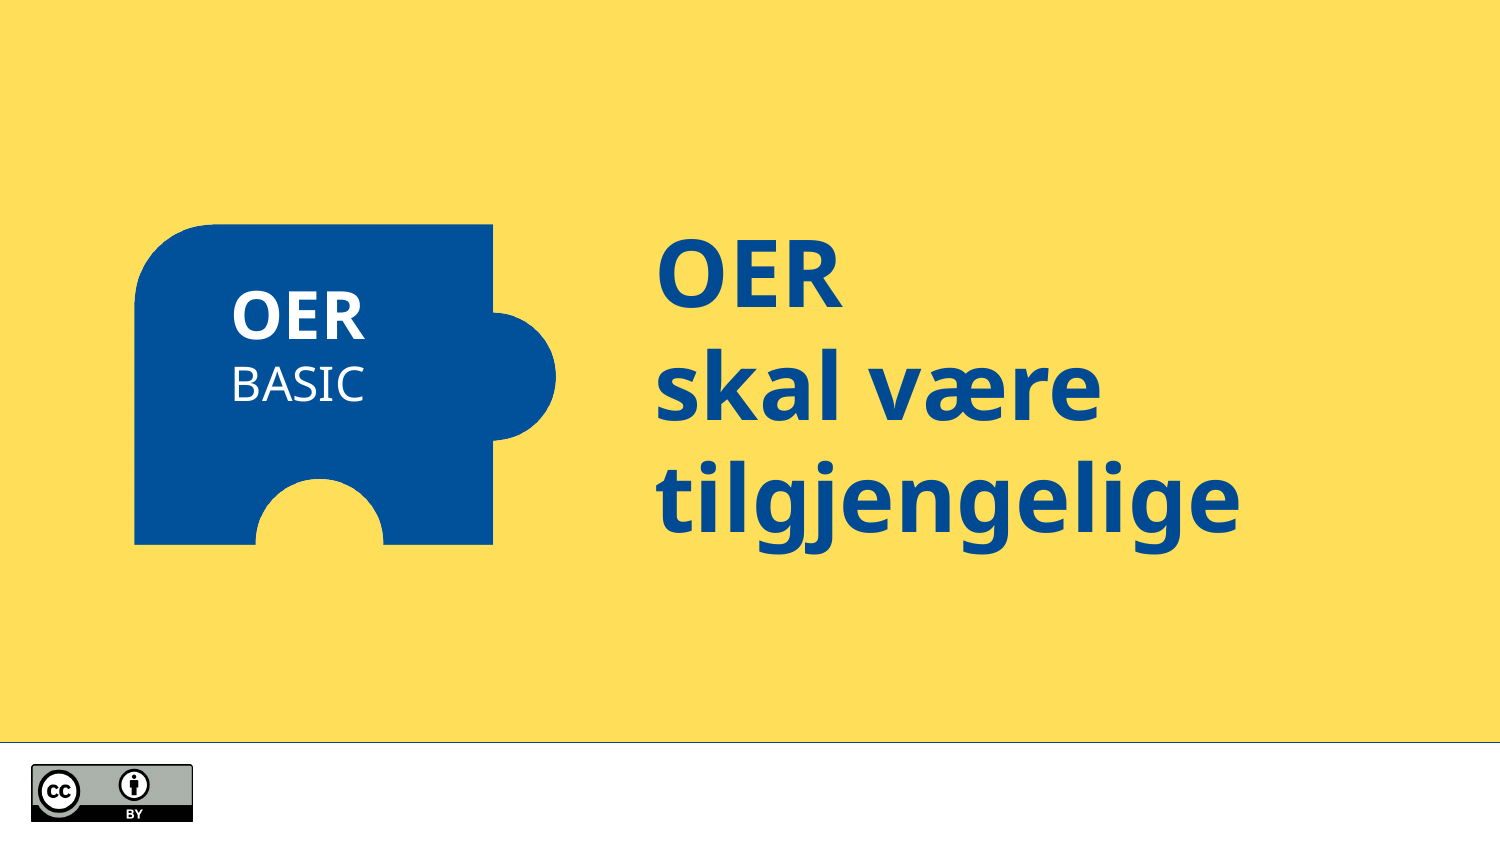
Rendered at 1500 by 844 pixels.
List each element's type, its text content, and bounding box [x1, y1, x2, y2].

picture [133, 224, 556, 545]
text_box OER skal være tilgjengelige [639, 199, 1285, 567]
picture [31, 764, 193, 822]
text_box [0, 750, 1500, 844]
text_box OER BASIC [560, 258, 862, 426]
